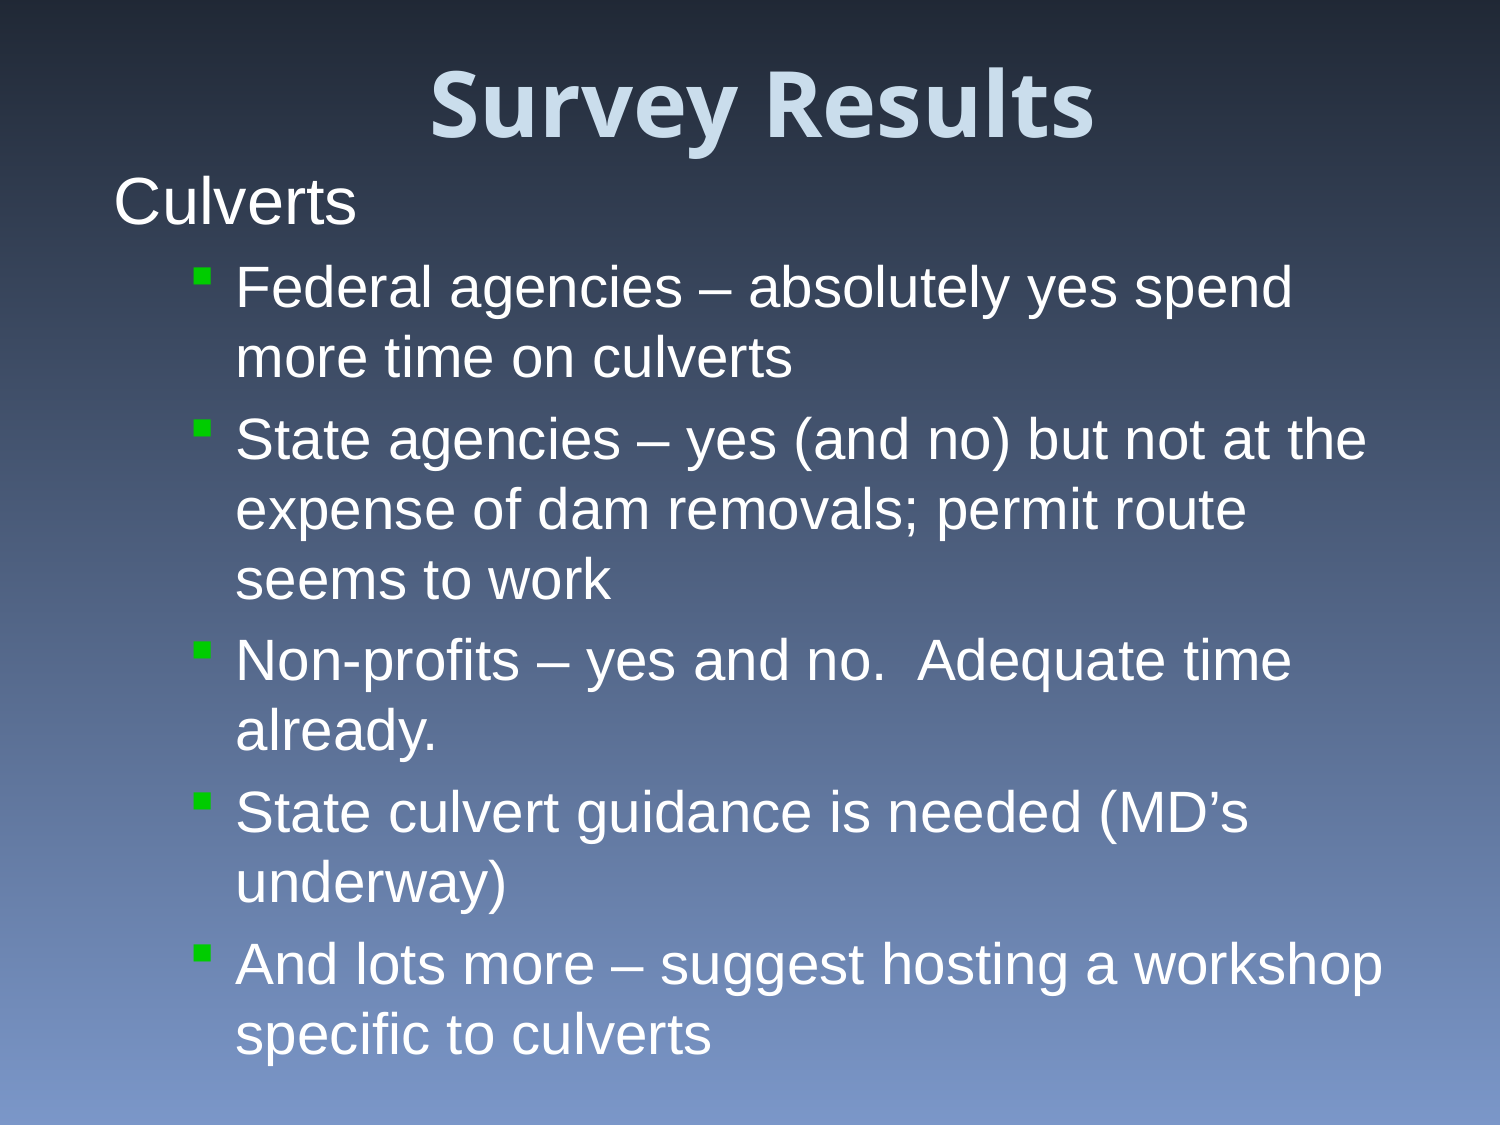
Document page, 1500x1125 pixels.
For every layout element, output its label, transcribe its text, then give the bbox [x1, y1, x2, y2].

list Culverts Federal agencies – absolutely yes spend more time on culverts State agencies – yes (and no) but not at the expense of dam removals; permit route seems to work Non-profits – yes and no. Adequate time already. State culvert guidance is needed (MD’s underway) And lots more – suggest hosting a workshop specific to culverts [98, 149, 1413, 976]
title Survey Results [74, 39, 1451, 163]
